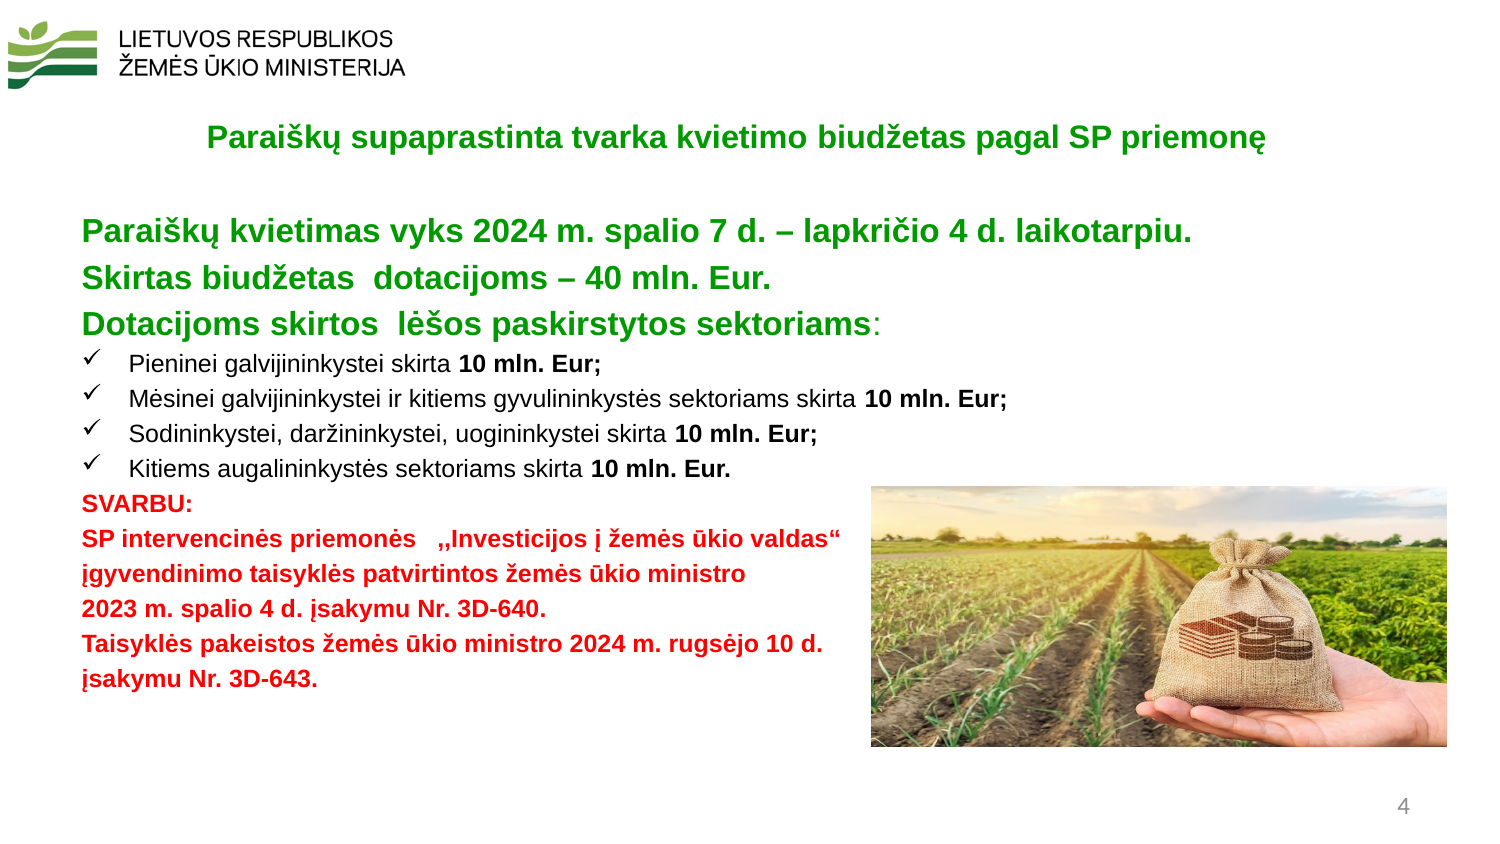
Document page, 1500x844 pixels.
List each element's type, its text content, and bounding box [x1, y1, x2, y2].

picture [871, 486, 1447, 748]
picture [0, 1, 420, 98]
title Paraiškų supaprastinta tvarka kvietimo biudžetas pagal SP priemonę [61, 96, 1412, 174]
list Paraiškų kvietimas vyks 2024 m. spalio 7 d. – lapkričio 4 d. laikotarpiu. Skirtas biudžetas dotacijoms – 40 mln. Eur. Dotacijoms skirtos lėšos paskirstytos sektoriams: Pieninei galvijininkystei skirta 10 mln. Eur; Mėsinei galvijininkystei ir kitiems gyvulininkystės sektoriams skirta 10 mln. Eur; Sodininkystei, daržininkystei, uogininkystei skirta 10 mln. Eur; Kitiems augalininkystės sektoriams skirta 10 mln. Eur. SVARBU: SP intervencinės priemonės ,,Investicijos į žemės ūkio valdas“ įgyvendinimo taisyklės patvirtintos žemės ūkio ministro 2023 m. spalio 4 d. įsakymu Nr. 3D-640. Taisyklės pakeistos žemės ūkio ministro 2024 m. rugsėjo 10 d. įsakymu Nr. 3D-643. [66, 155, 1439, 767]
slide_number 4 [1074, 782, 1425, 827]
